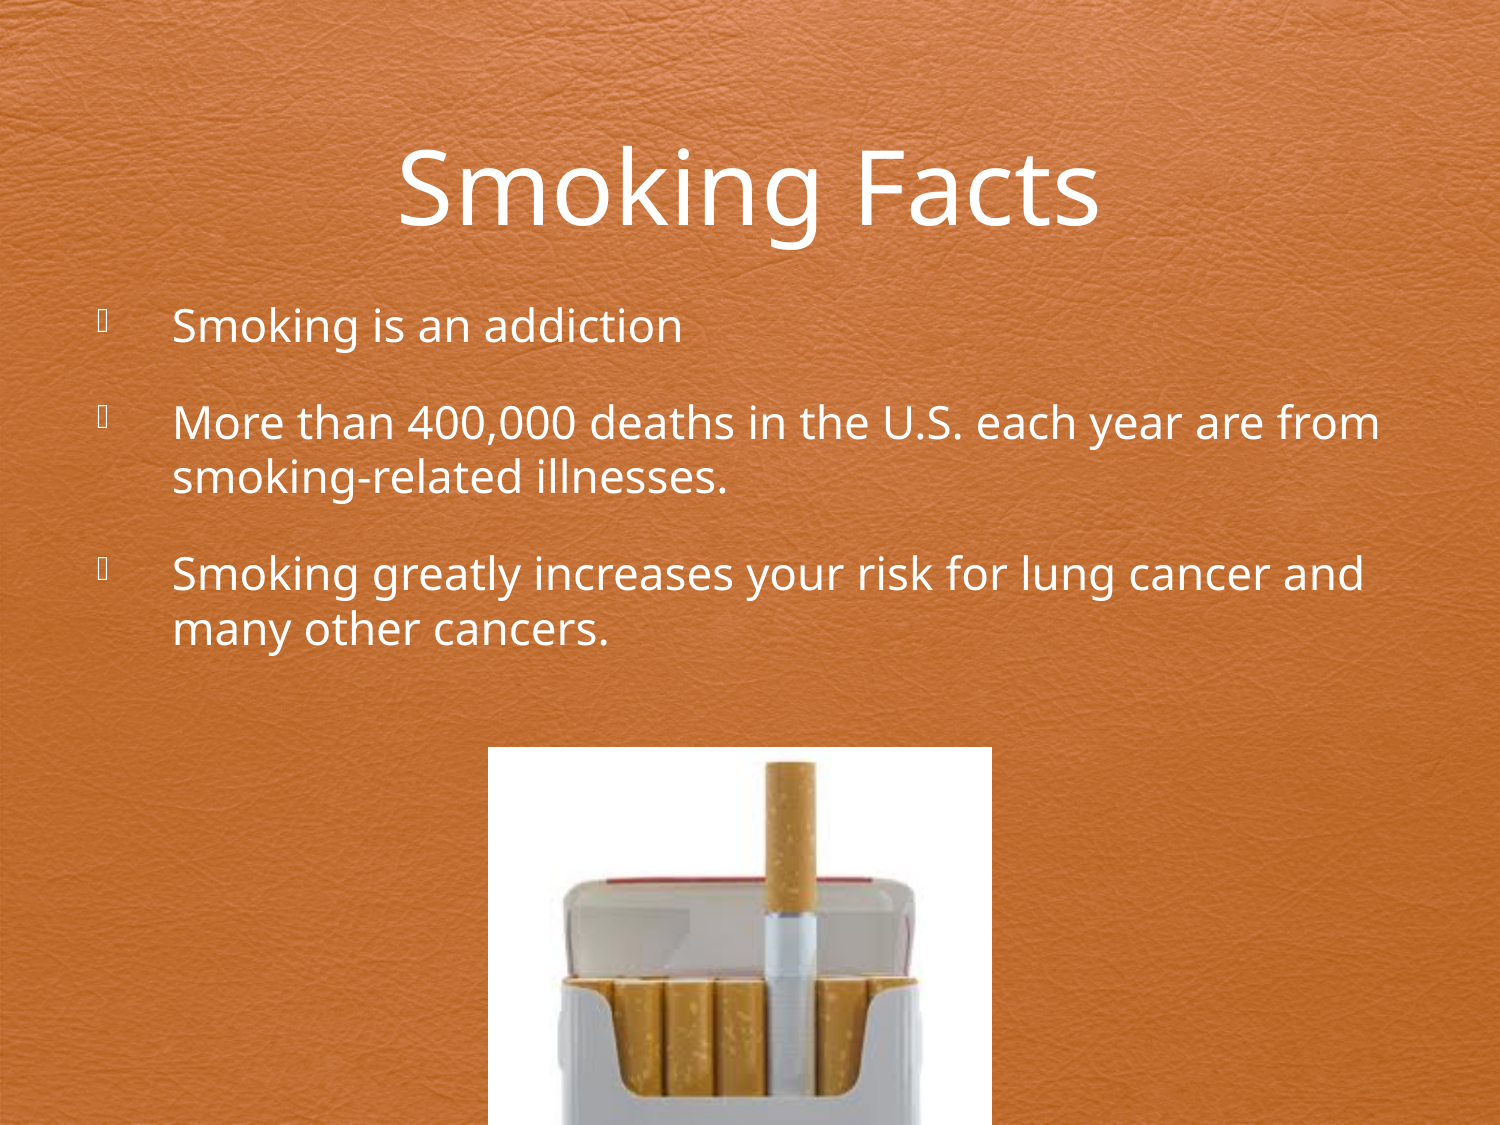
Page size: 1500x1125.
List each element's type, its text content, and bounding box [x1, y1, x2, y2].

list Smoking is an addiction More than 400,000 deaths in the U.S. each year are from smoking-related illnesses. Smoking greatly increases your risk for lung cancer and many other cancers. [81, 288, 1419, 1006]
picture [486, 745, 994, 1125]
title Smoking Facts [81, 15, 1419, 254]
